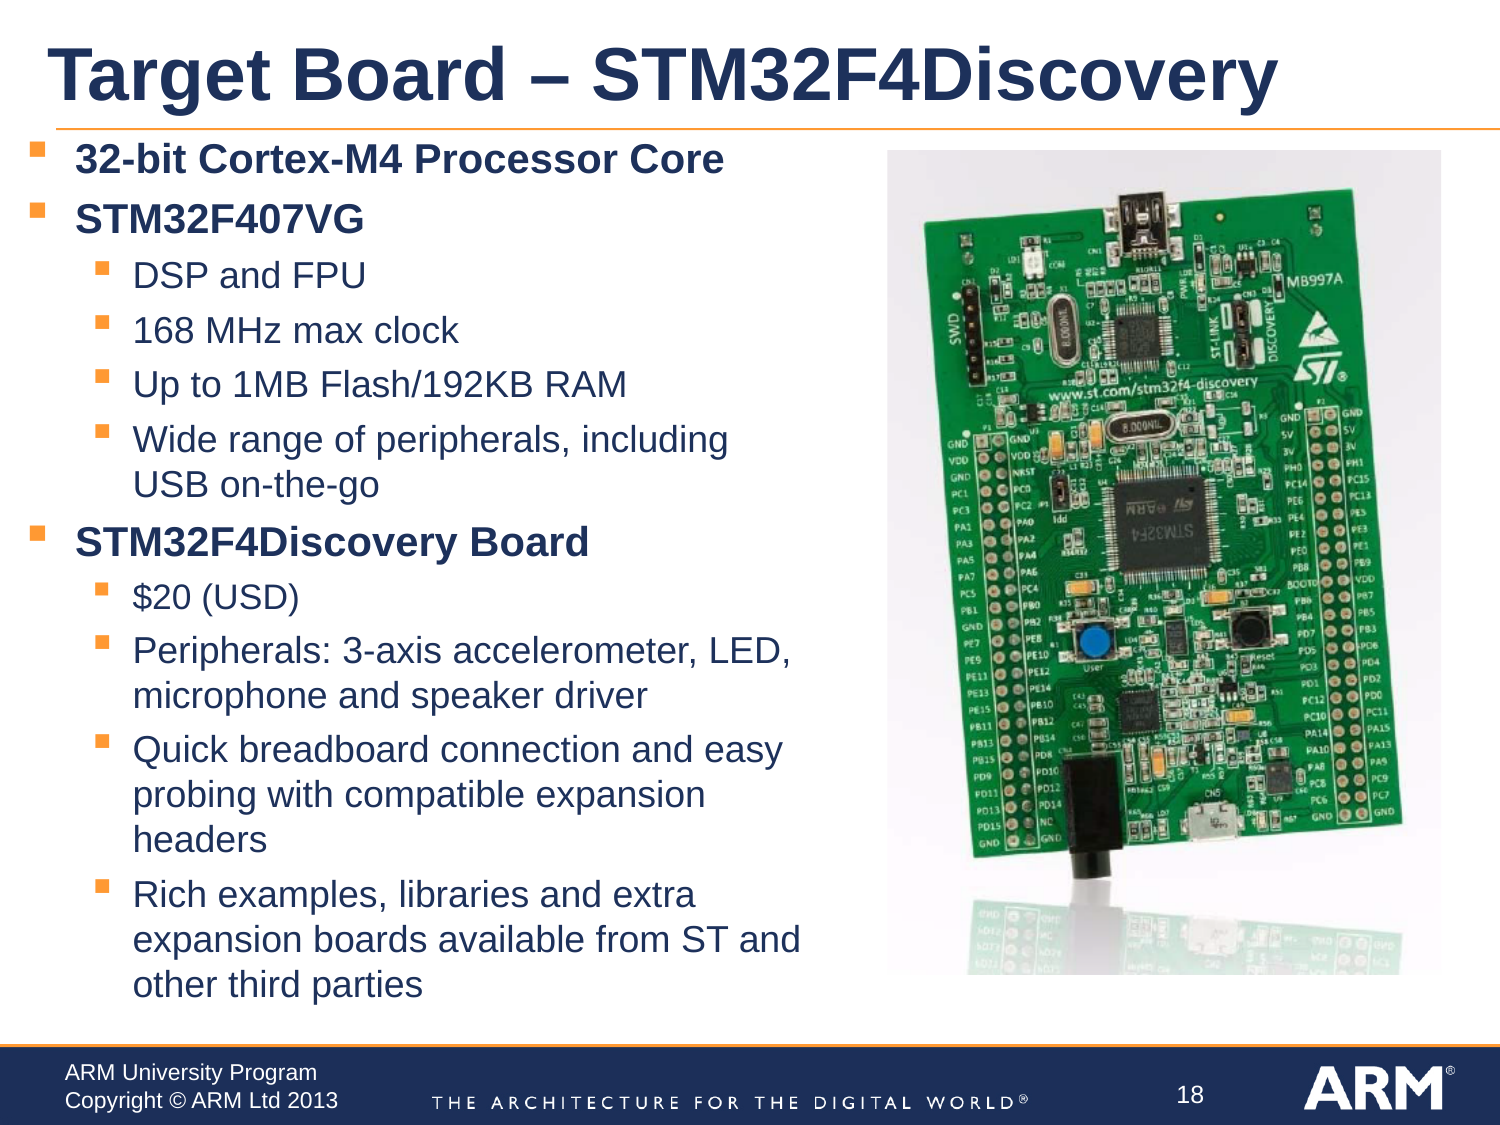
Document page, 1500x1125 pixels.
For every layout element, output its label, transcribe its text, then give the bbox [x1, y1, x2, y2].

title Target Board – STM32F4Discovery [34, 1, 1500, 141]
picture [887, 149, 1442, 976]
list 32-bit Cortex-M4 Processor Core STM32F407VG DSP and FPU 168 MHz max clock Up to 1MB Flash/192KB RAM Wide range of peripherals, including USB on-the-go STM32F4Discovery Board $20 (USD) Peripherals: 3-axis accelerometer, LED, microphone and speaker driver Quick breadboard connection and easy probing with compatible expansion headers Rich examples, libraries and extra expansion boards available from ST and other third parties [12, 124, 826, 1088]
picture [0, 1048, 1500, 1125]
